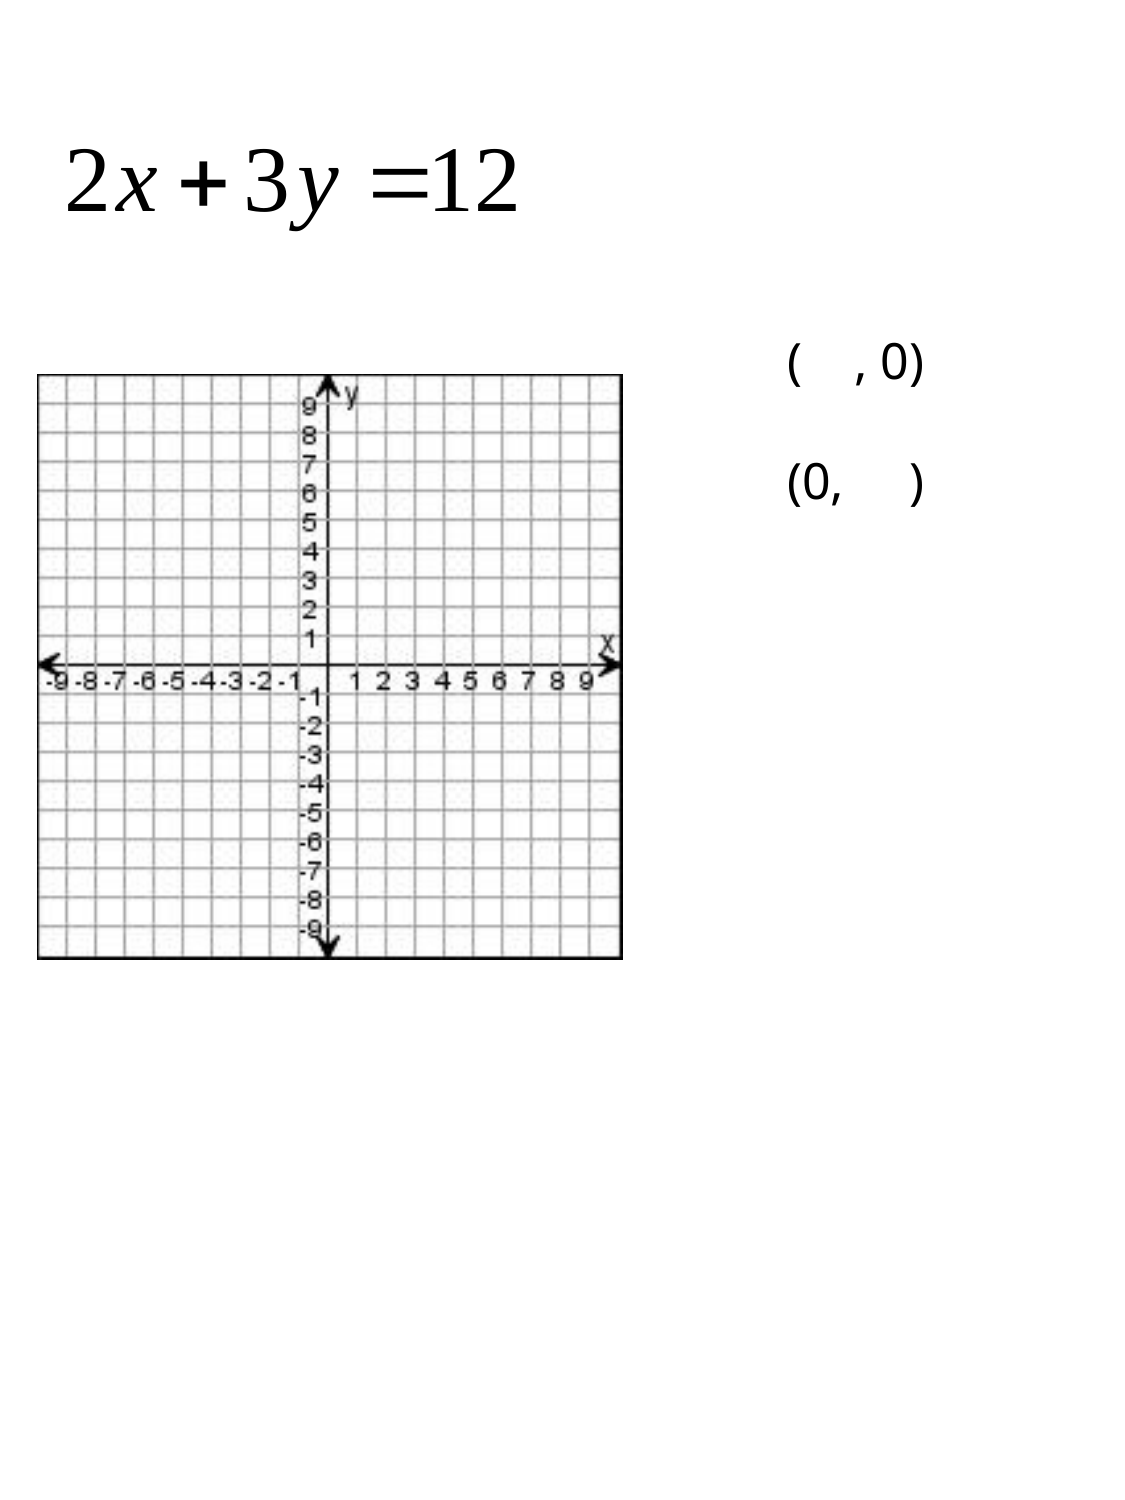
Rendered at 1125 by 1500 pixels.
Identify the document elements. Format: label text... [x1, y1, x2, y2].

text_box ( , 0) (0, ) [772, 321, 940, 517]
picture [37, 374, 623, 961]
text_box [49, 124, 535, 251]
